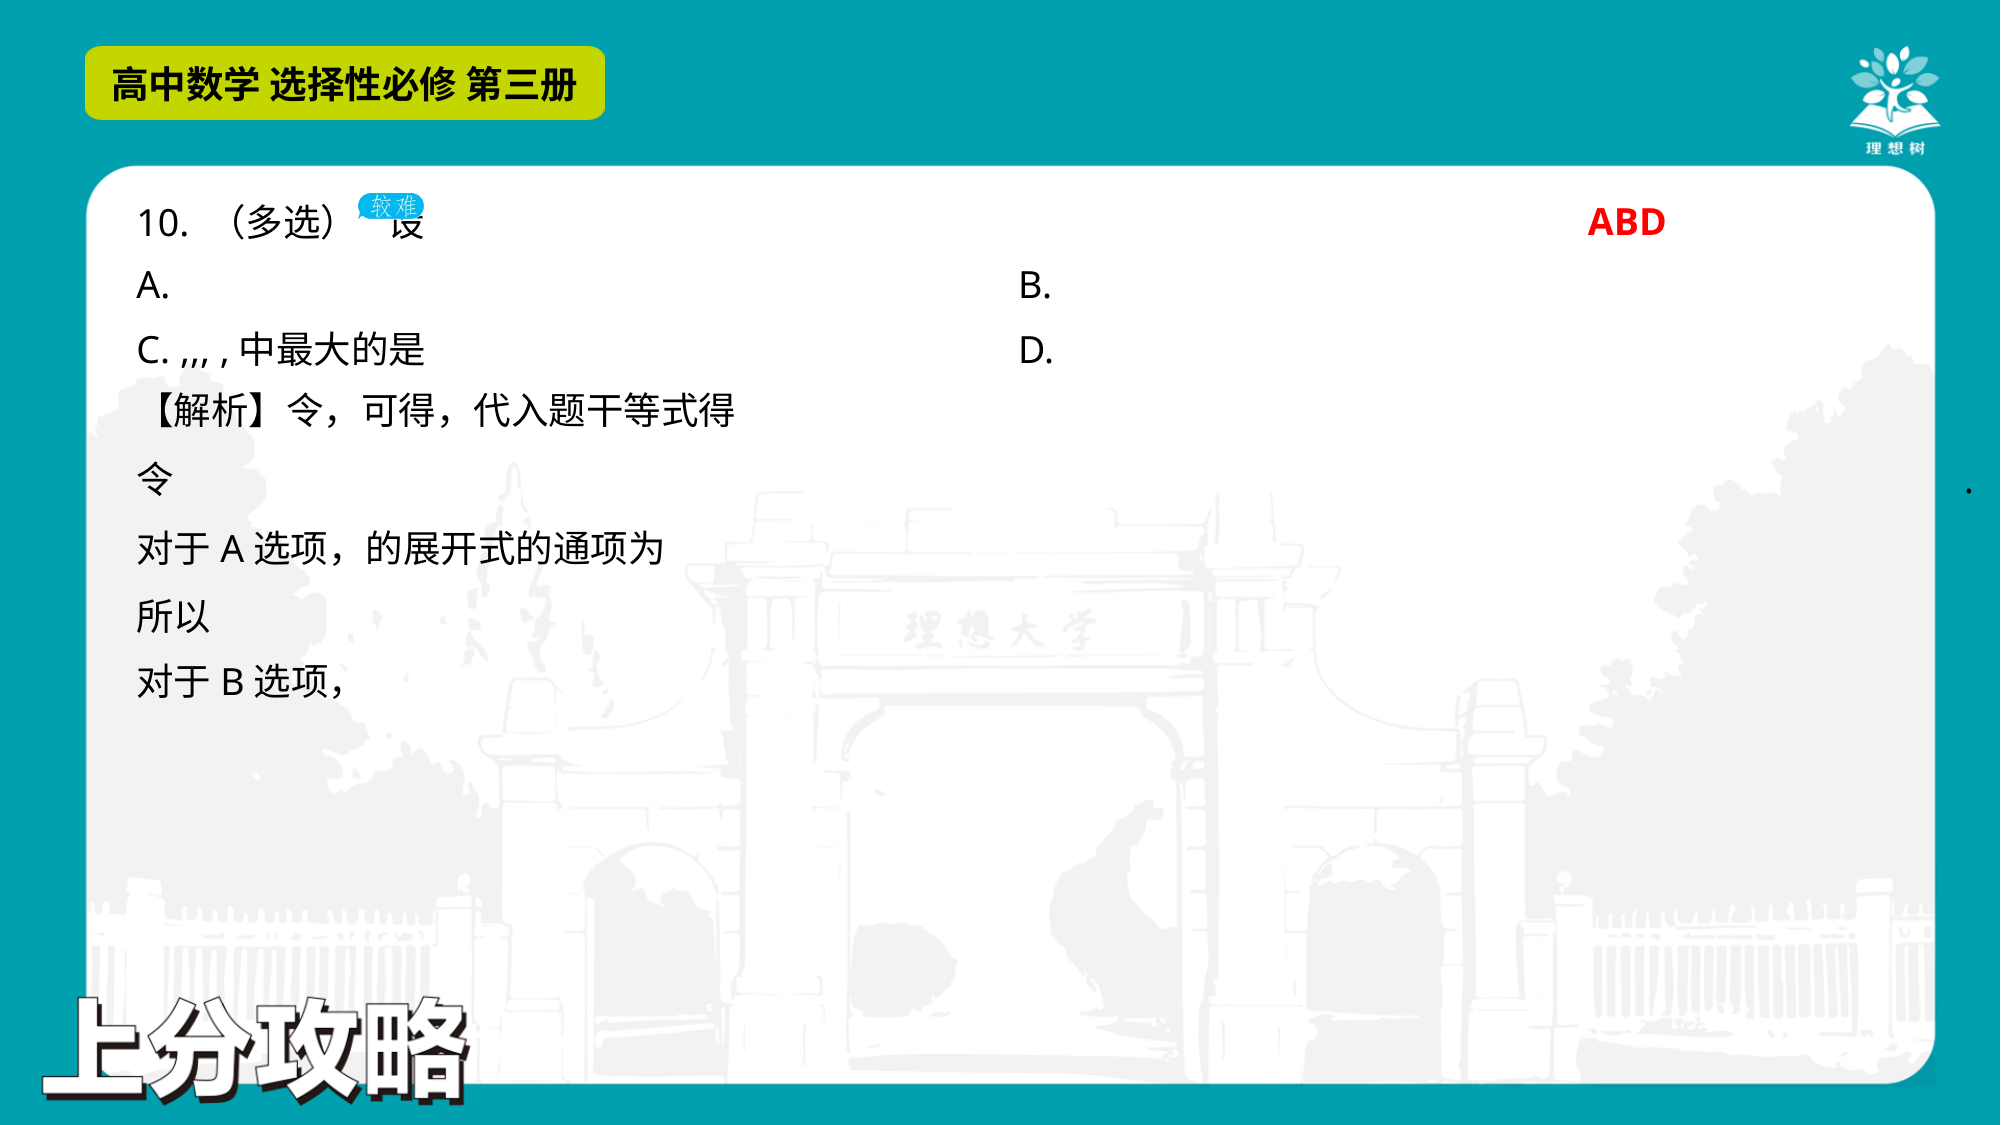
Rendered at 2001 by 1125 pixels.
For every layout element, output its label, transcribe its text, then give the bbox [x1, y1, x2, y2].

text_box ABD [1573, 176, 1682, 237]
picture [0, 0, 2000, 1125]
